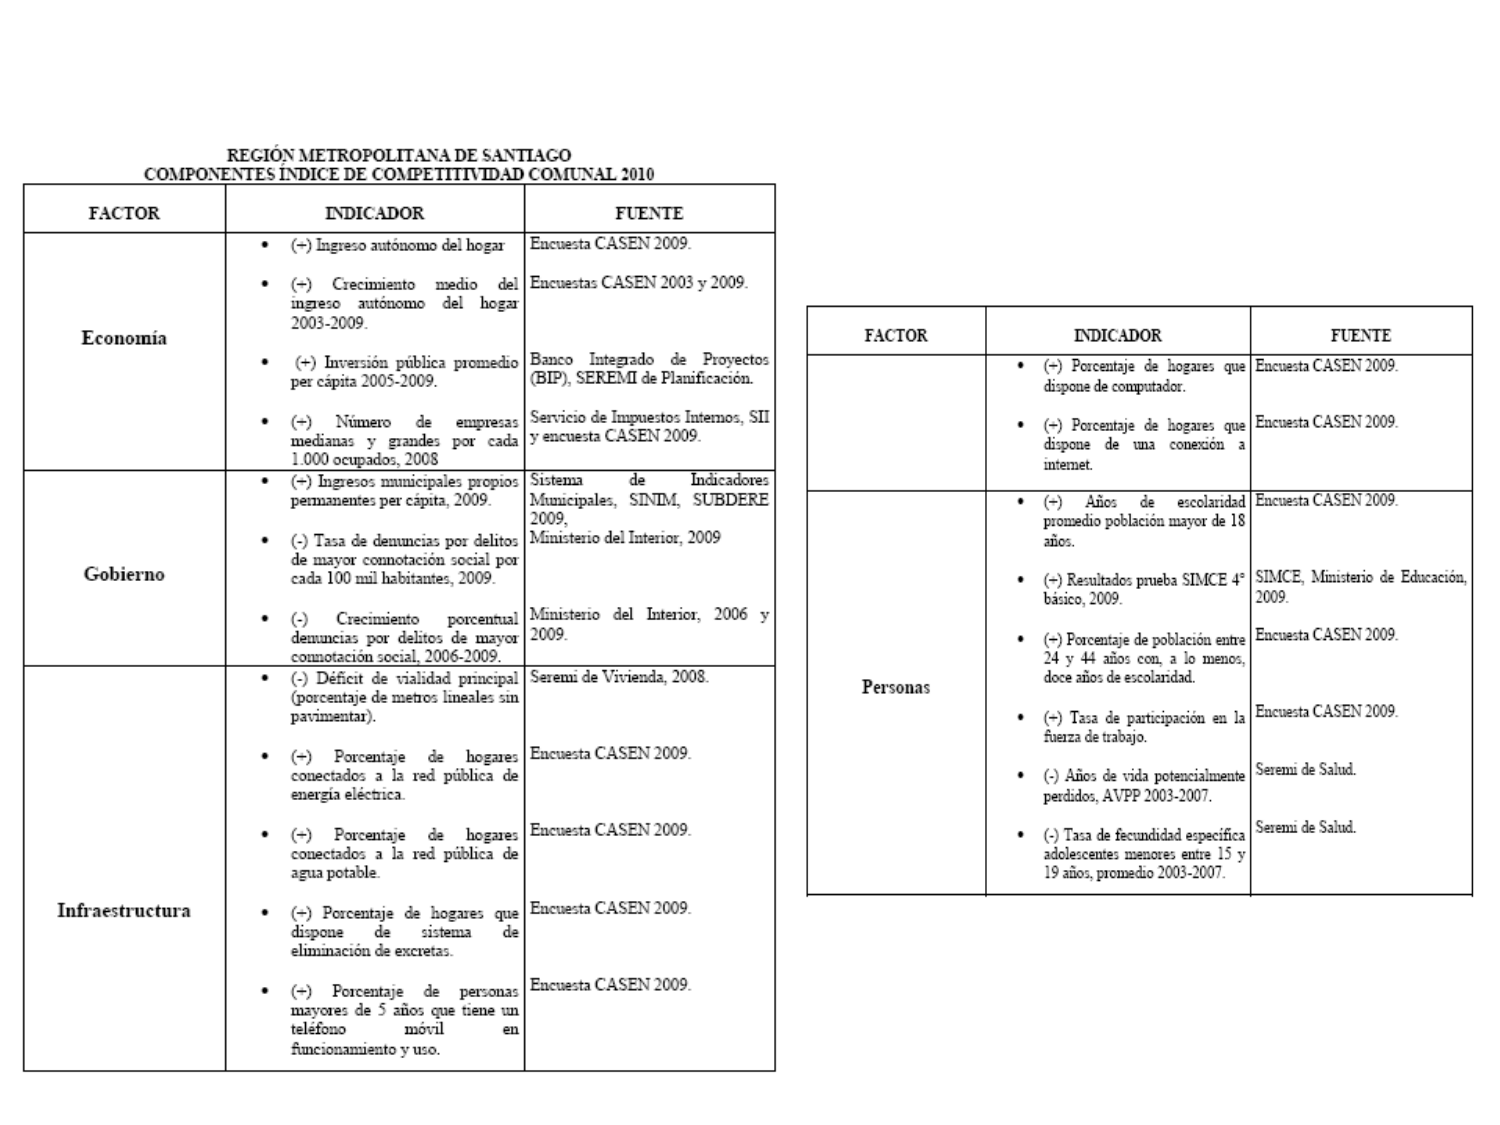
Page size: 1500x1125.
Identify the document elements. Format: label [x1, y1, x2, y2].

picture [796, 298, 1483, 906]
picture [17, 143, 784, 1095]
